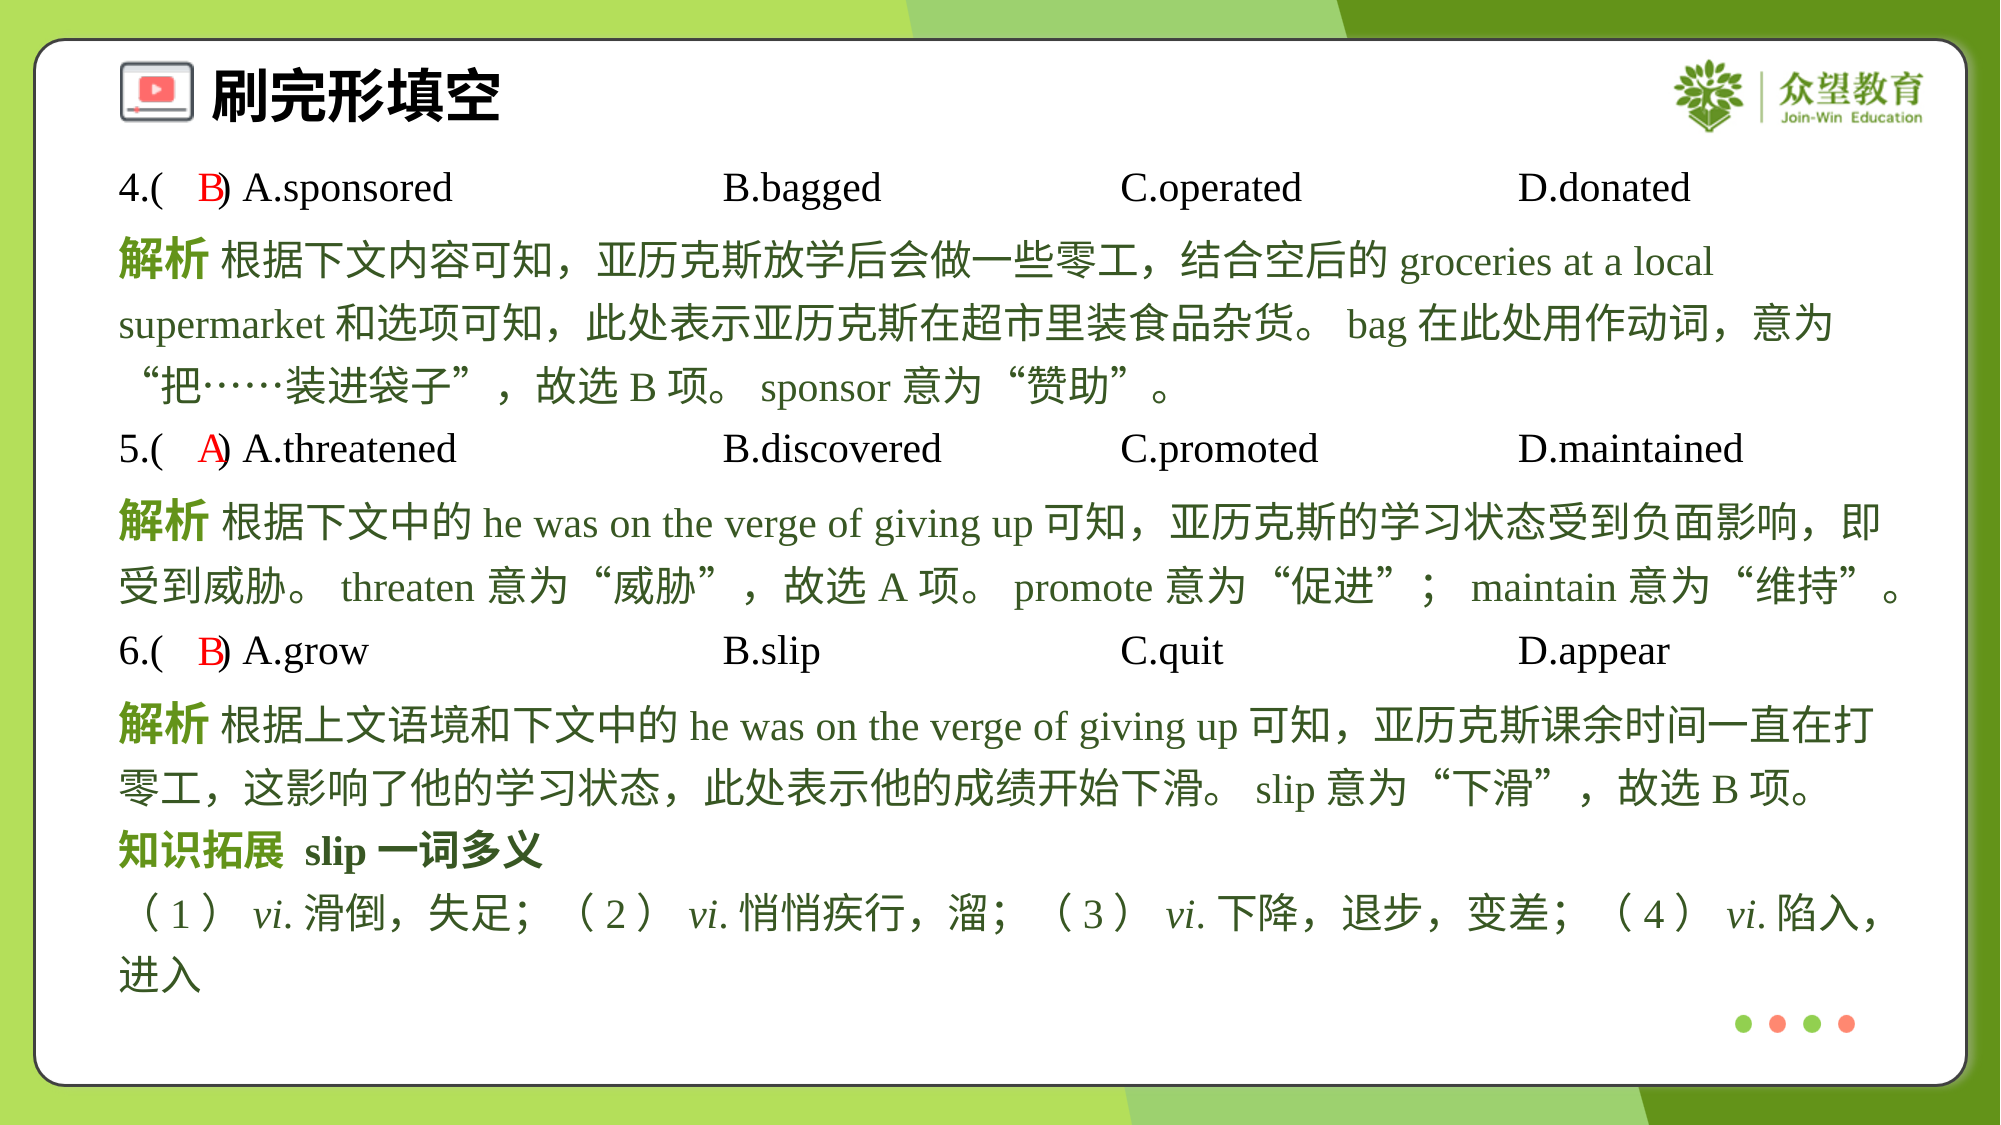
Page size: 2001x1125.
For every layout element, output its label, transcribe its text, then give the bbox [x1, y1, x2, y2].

text_box 6.( ) A.grow B.slip C.quit D.appear [231, 610, 1883, 668]
text_box 4.( ) A.sponsored B.bagged C.operated D.donated [118, 146, 192, 204]
text_box 4.( ) A.sponsored B.bagged C.operated D.donated [231, 146, 1883, 204]
text_box B [192, 146, 231, 205]
text_box B [192, 610, 231, 669]
text_box 5.( ) A.threatened B.discovered C.promoted D.maintained [233, 408, 1883, 466]
text_box 解析 根据下文中的he was on the verge of giving up可知，亚历克斯的学习状态受到负面影响，即受到威胁。threaten意为“威胁”，故选A项。promote意为“促进”；maintain意为“维持”。 [118, 478, 1883, 605]
text_box 5.( ) A.threatened B.discovered C.promoted D.maintained [118, 408, 192, 466]
text_box 解析 根据下文内容可知，亚历克斯放学后会做一些零工，结合空后的groceries at a local supermarket和选项可知，此处表示亚历克斯在超市里装食品杂货。bag在此处用作动词，意为“把……装进袋子”，故选B项。sponsor意为“赞助”。 [118, 215, 1883, 405]
text_box 6.( ) A.grow B.slip C.quit D.appear [118, 610, 192, 668]
picture [0, 0, 2000, 1125]
text_box 解析 根据上文语境和下文中的he was on the verge of giving up可知，亚历克斯课余时间一直在打零工，这影响了他的学习状态，此处表示他的成绩开始下滑。slip意为“下滑”，故选B项。 知识拓展 slip一词多义 （1）vi.滑倒，失足；（2）vi.悄悄疾行，溜；（3）vi.下降，退步，变差；（4）vi.陷入，进入 [118, 680, 1883, 932]
text_box A [192, 408, 233, 467]
